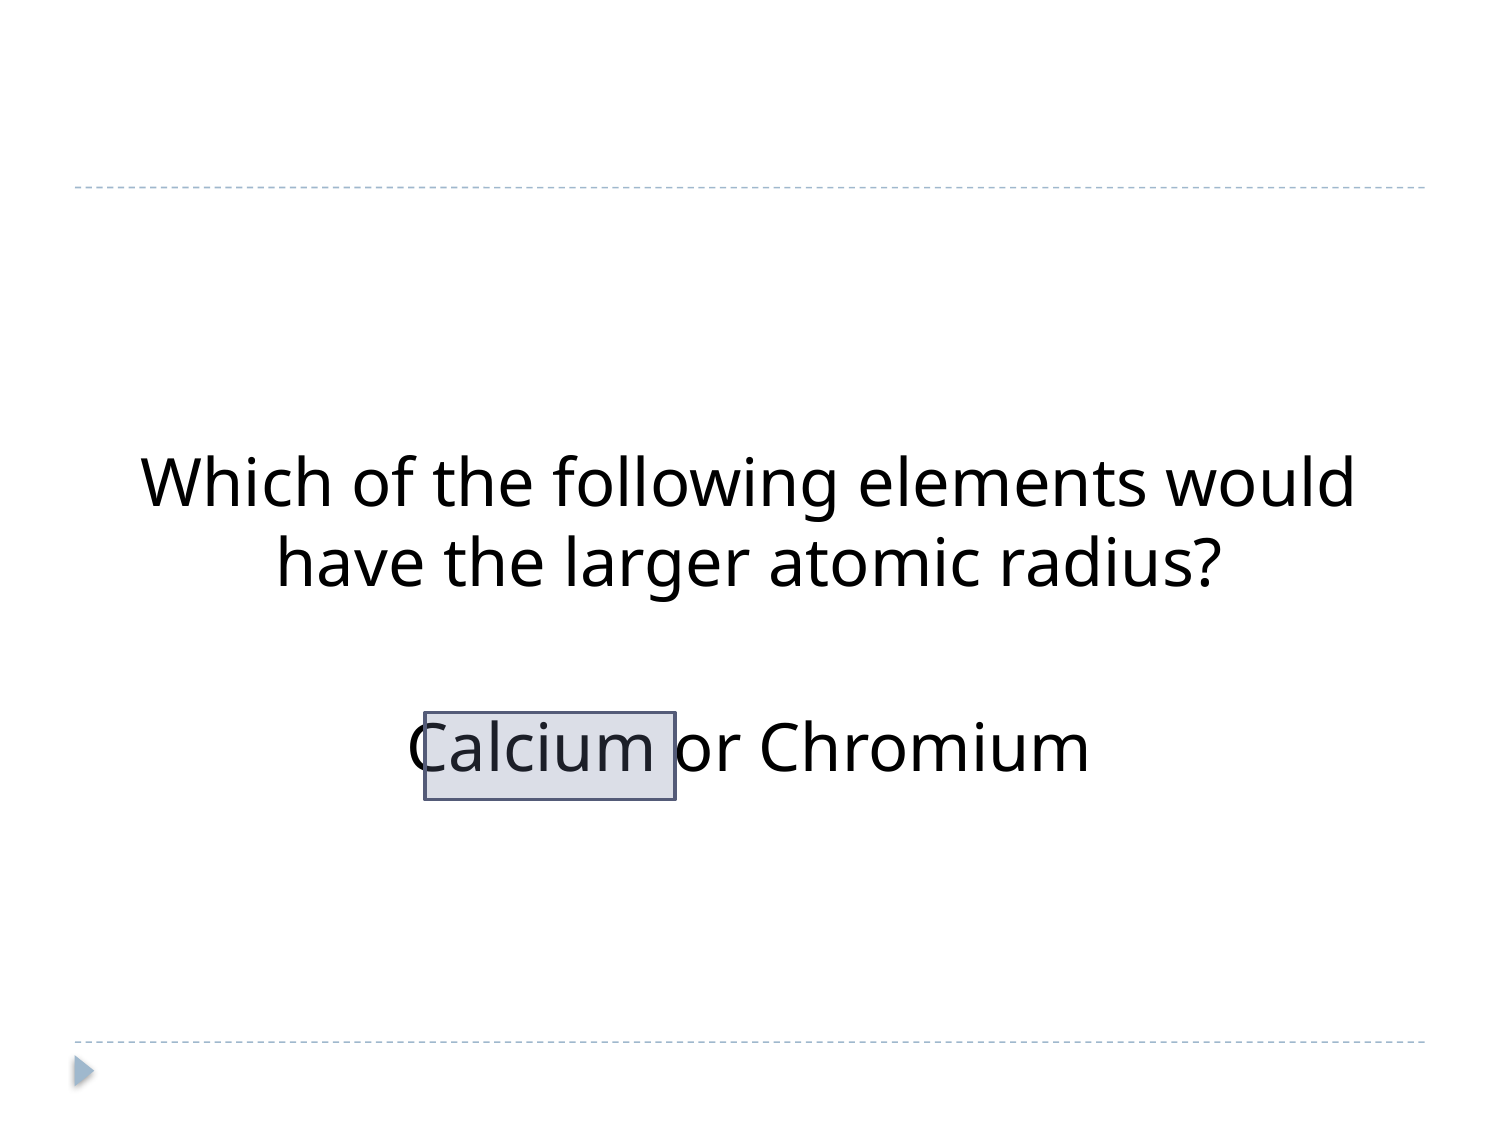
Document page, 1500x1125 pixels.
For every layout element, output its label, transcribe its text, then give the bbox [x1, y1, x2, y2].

list Which of the following elements would have the larger atomic radius? Calcium or Chromium [75, 200, 1425, 1010]
text_box [423, 711, 677, 801]
